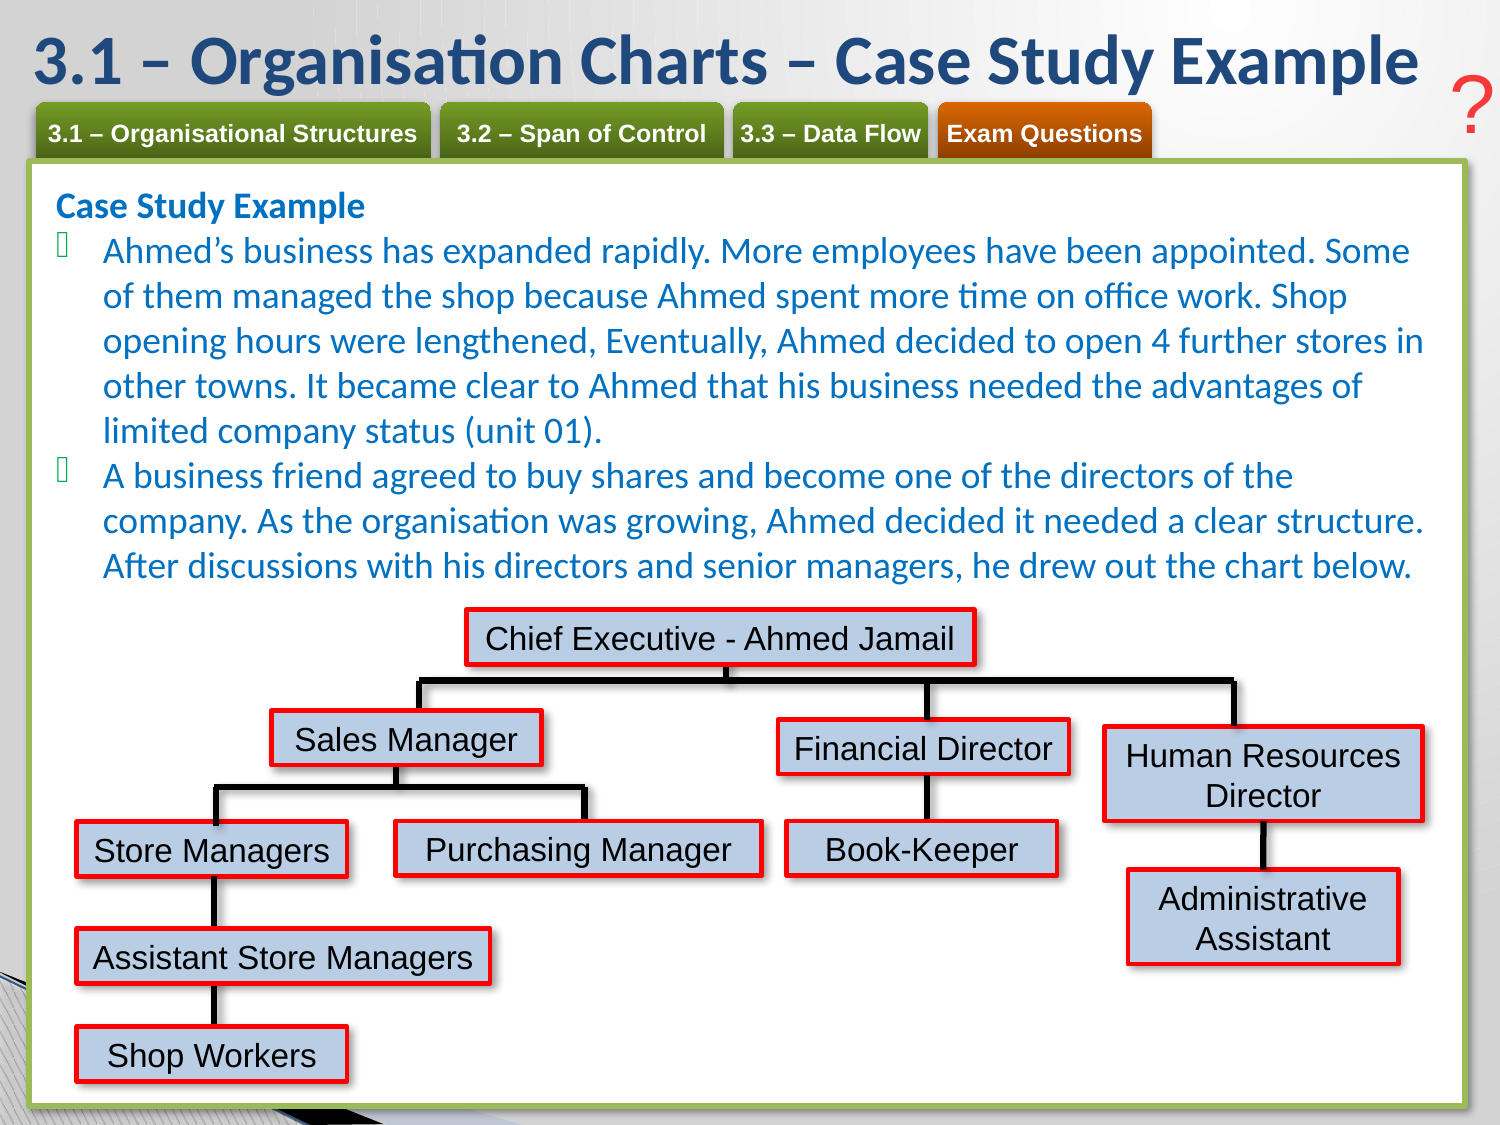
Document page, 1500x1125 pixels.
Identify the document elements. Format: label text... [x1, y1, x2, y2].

text_box Sales Manager [271, 710, 542, 766]
text_box Assistant Store Managers [76, 928, 209, 984]
text_box Administrative Assistant [1128, 869, 1399, 965]
text_box Purchasing Manager [395, 820, 762, 876]
text_box Case Study Example Ahmed’s business has expanded rapidly. More employees have been appointed. Some of them managed the shop because Ahmed spent more time on office work. Shop opening hours were lengthened, Eventually, Ahmed decided to open 4 further stores in other towns. It became clear to Ahmed that his business needed the advantages of limited company status (unit 01). A business friend agreed to buy shares and become one of the directors of the company. As the organisation was growing, Ahmed decided it needed a clear structure. After discussions with his directors and senior managers, he drew out the chart below. [41, 173, 1447, 594]
text_box Human Resources Director [1104, 726, 1423, 821]
text_box Assistant Store Managers [219, 928, 491, 984]
text_box Store Managers [76, 821, 347, 877]
title 3.1 – Organisation Charts – Case Study Example [17, 7, 1483, 106]
text_box ? [1435, 42, 1495, 158]
text_box Book-Keeper [786, 820, 1058, 876]
picture [281, 1114, 303, 1125]
text_box Shop Workers [76, 1026, 347, 1082]
text_box Financial Director [778, 719, 1069, 775]
text_box Chief Executive - Ahmed Jamail [466, 609, 975, 665]
